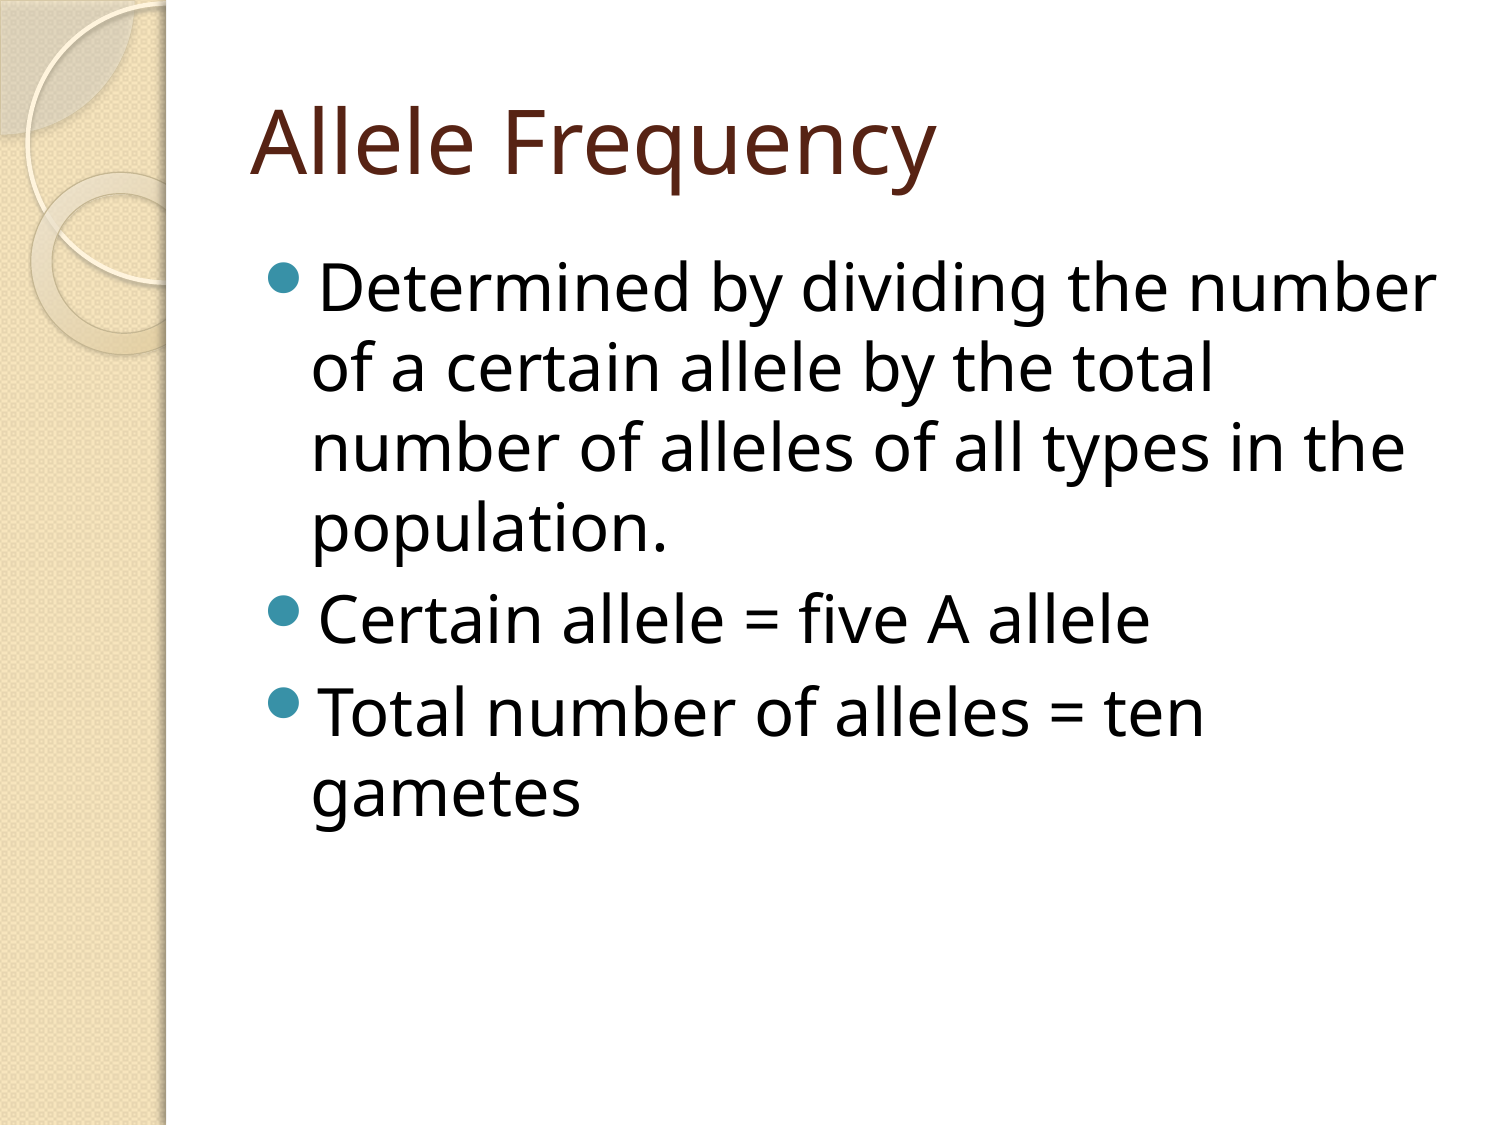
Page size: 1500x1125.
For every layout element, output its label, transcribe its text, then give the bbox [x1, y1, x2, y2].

title Allele Frequency [235, 45, 1466, 233]
list Determined by dividing the number of a certain allele by the total number of alleles of all types in the population. Certain allele = five A allele Total number of alleles = ten gametes [235, 237, 1466, 1025]
